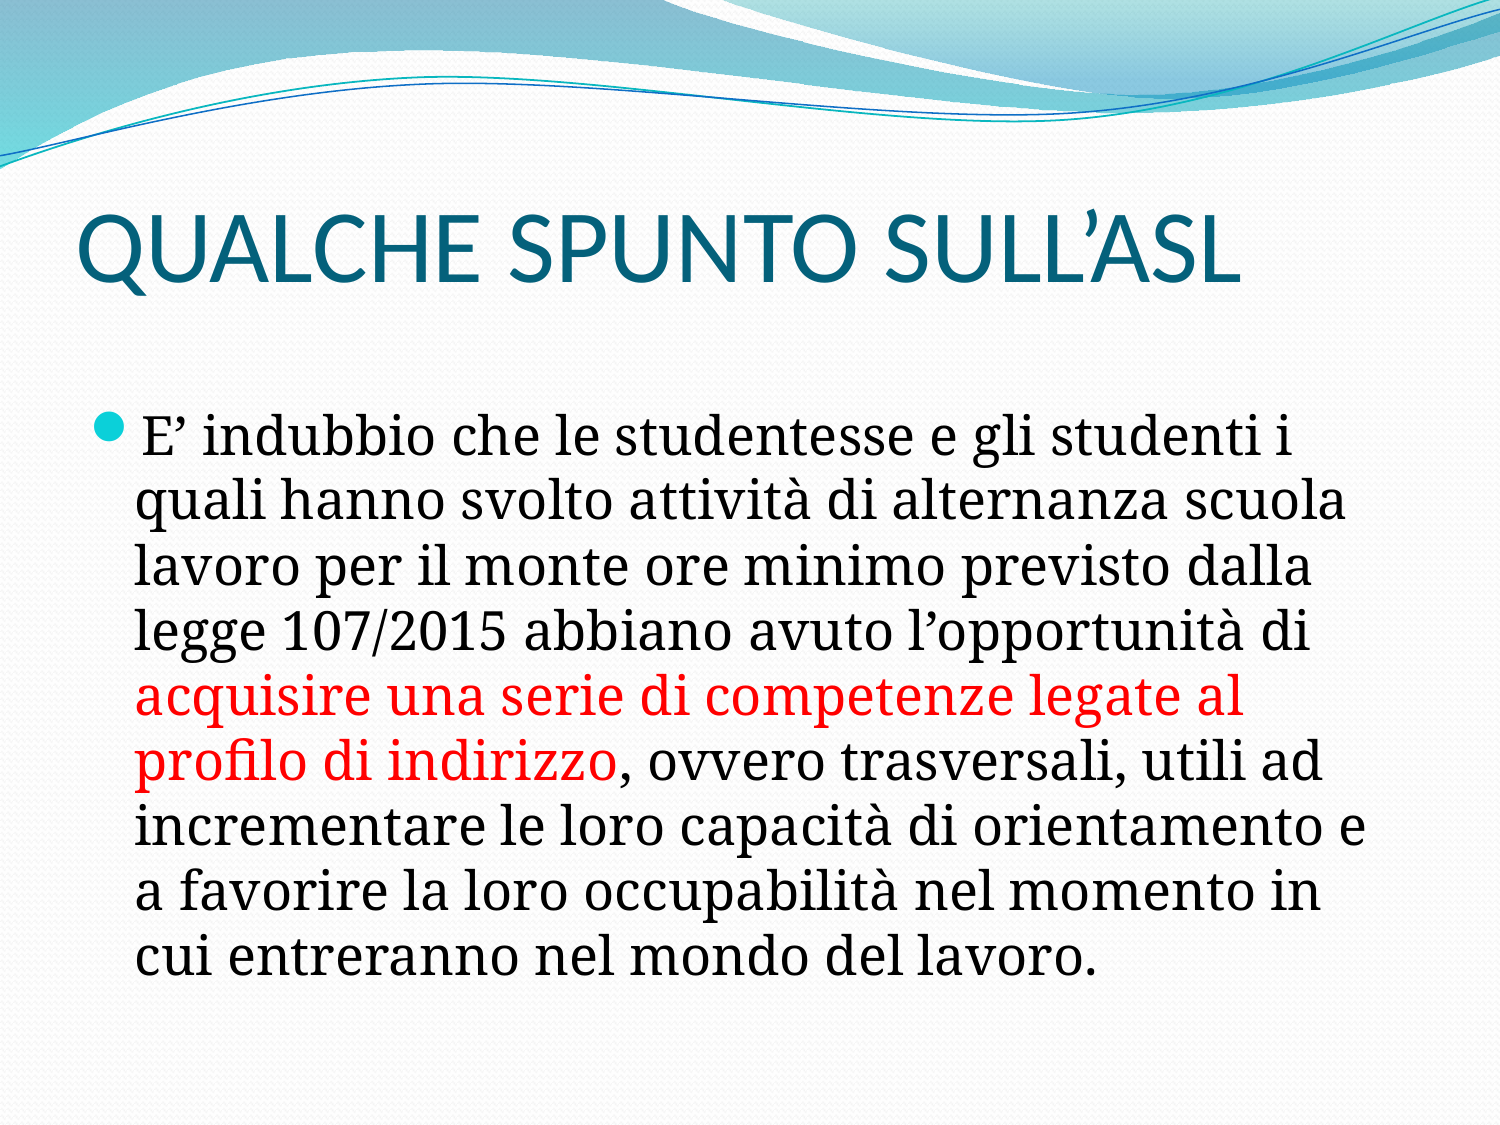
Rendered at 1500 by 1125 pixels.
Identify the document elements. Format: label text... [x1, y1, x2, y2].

list E’ indubbio che le studentesse e gli studenti i quali hanno svolto attività di alternanza scuola lavoro per il monte ore minimo previsto dalla legge 107/2015 abbiano avuto l’opportunità di acquisire una serie di competenze legate al profilo di indirizzo, ovvero trasversali, utili ad incrementare le loro capacità di orientamento e a favorire la loro occupabilità nel momento in cui entreranno nel mondo del lavoro. [75, 317, 1425, 1038]
title QUALCHE SPUNTO SULL’ASL [75, 115, 1425, 303]
